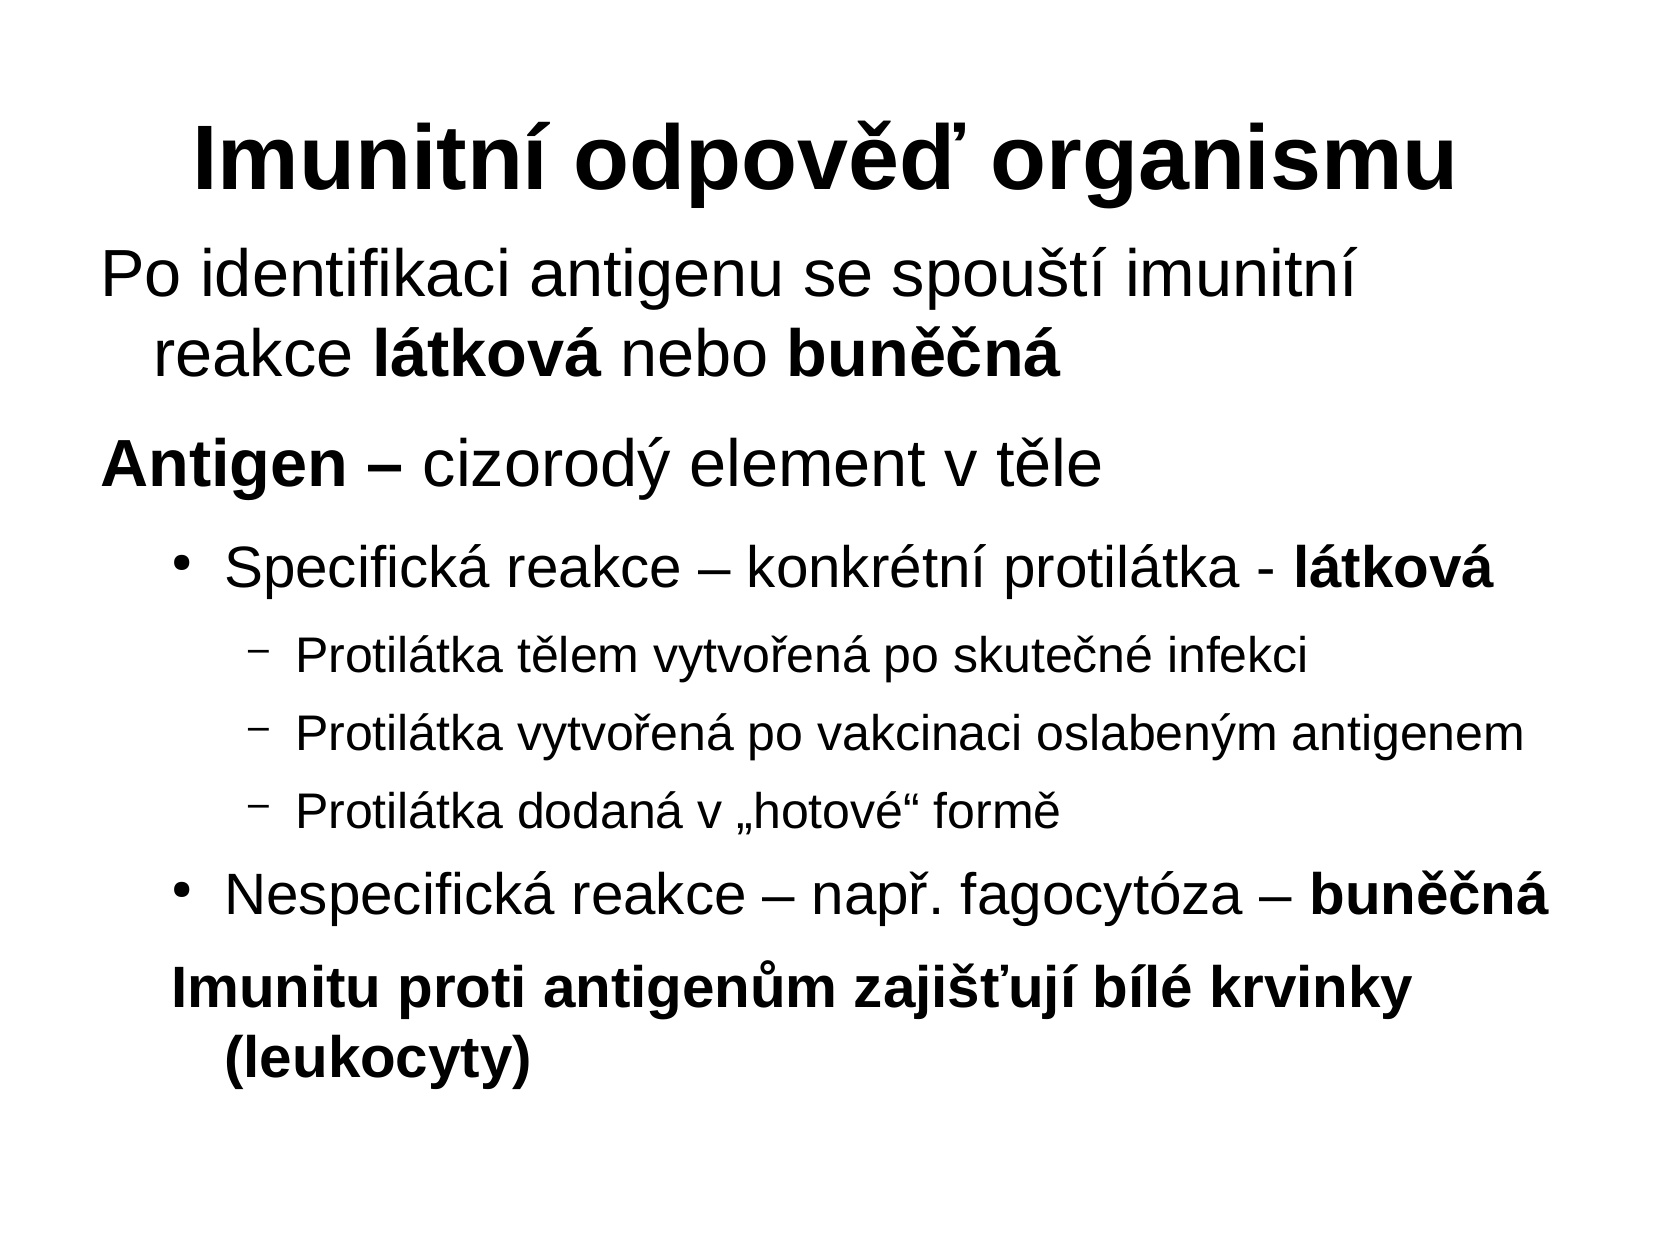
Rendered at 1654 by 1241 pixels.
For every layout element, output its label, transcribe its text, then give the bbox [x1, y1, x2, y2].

list Po identifikaci antigenu se spouští imunitní reakce látková nebo buněčná Antigen – cizorodý element v těle Specifická reakce – konkrétní protilátka - látková Protilátka tělem vytvořená po skutečné infekci Protilátka vytvořená po vakcinaci oslabeným antigenem Protilátka dodaná v „hotové“ formě Nespecifická reakce – např. fagocytóza – buněčná Imunitu proti antigenům zajišťují bílé krvinky (leukocyty) [82, 230, 1571, 1109]
title Imunitní odpověď organismu [82, 49, 1571, 230]
